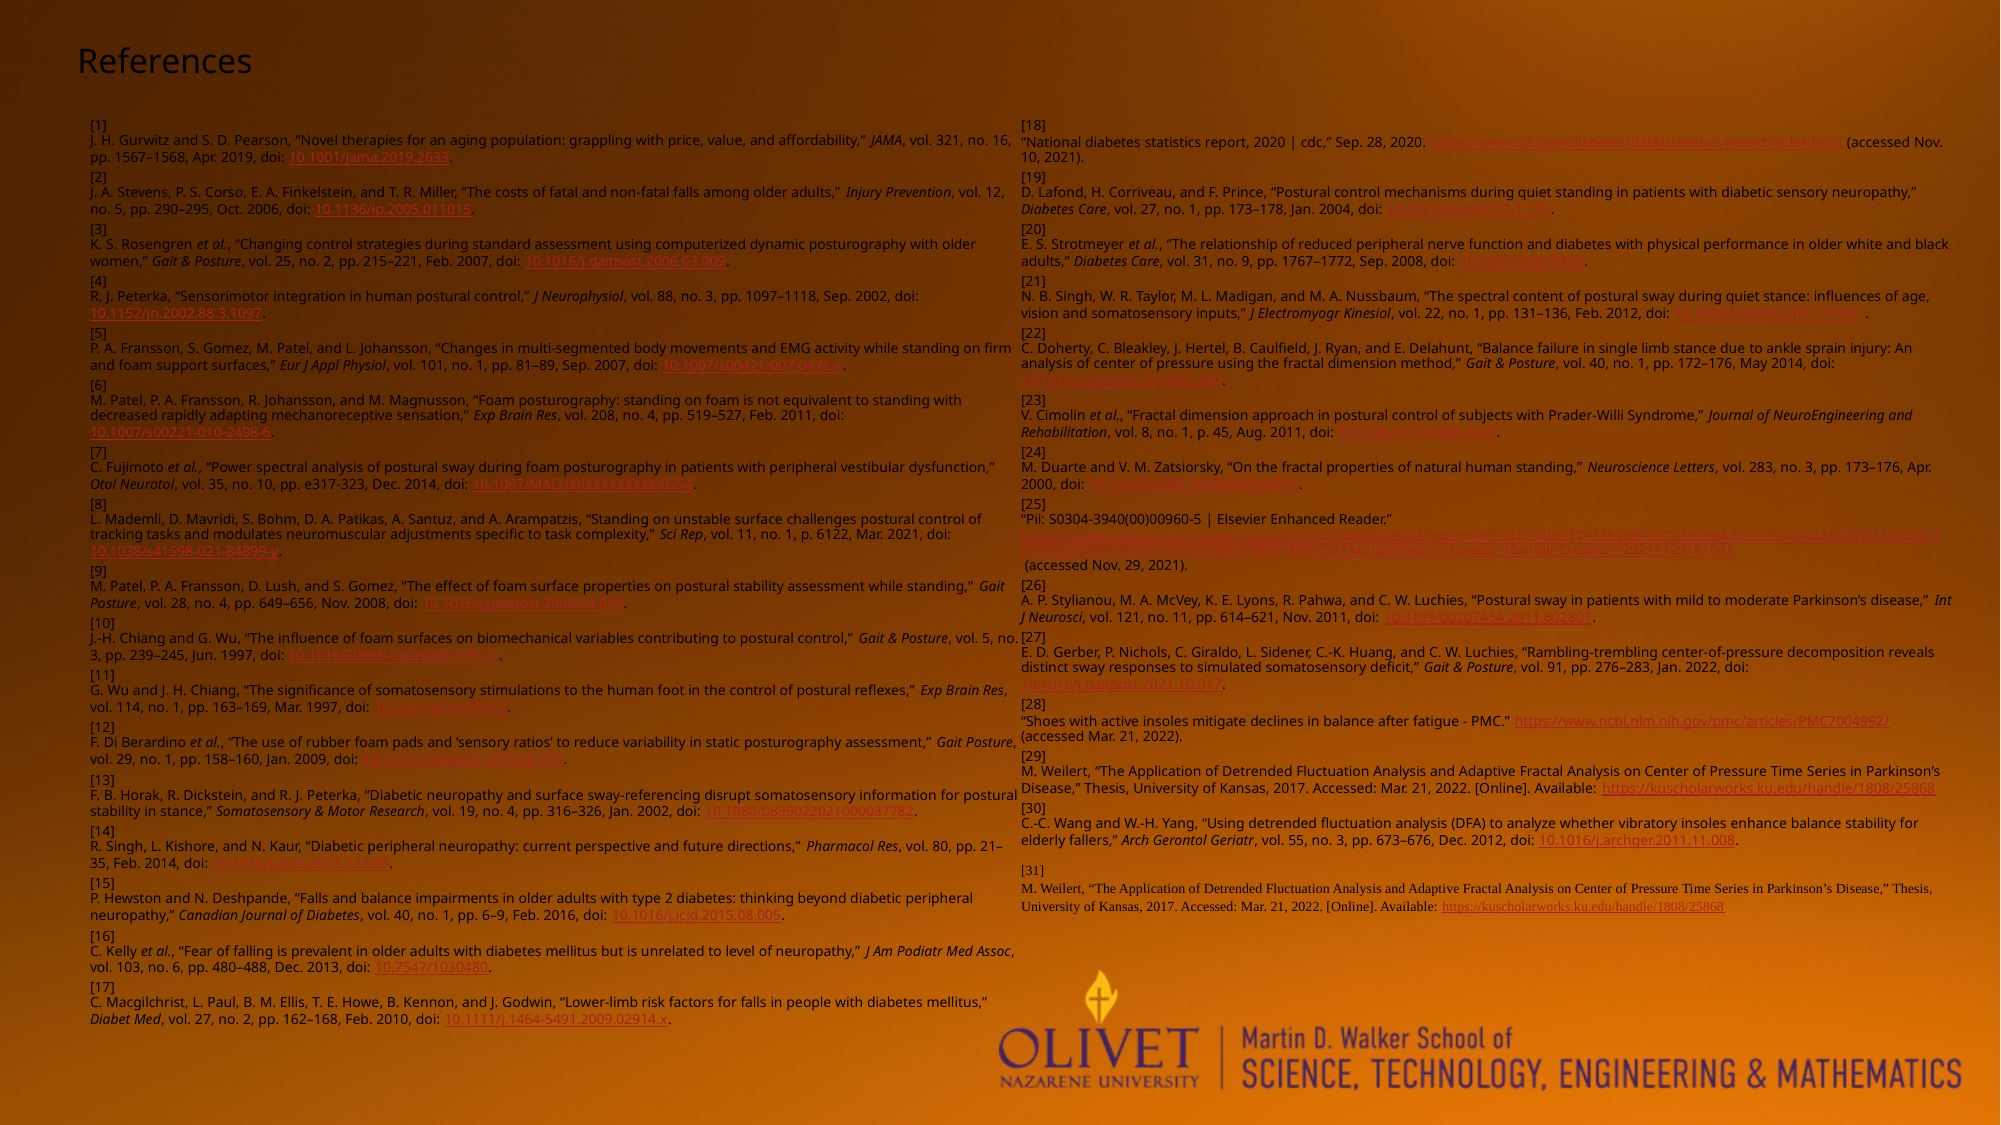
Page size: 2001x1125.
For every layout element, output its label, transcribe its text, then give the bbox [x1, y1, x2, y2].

picture [0, 0, 2001, 1125]
list [1] J. H. Gurwitz and S. D. Pearson, “Novel therapies for an aging population: grappling with price, value, and affordability,” JAMA, vol. 321, no. 16, pp. 1567–1568, Apr. 2019, doi: 10.1001/jama.2019.2633. [2] J. A. Stevens, P. S. Corso, E. A. Finkelstein, and T. R. Miller, “The costs of fatal and non-fatal falls among older adults,” Injury Prevention, vol. 12, no. 5, pp. 290–295, Oct. 2006, doi: 10.1136/ip.2005.011015. [3] K. S. Rosengren et al., “Changing control strategies during standard assessment using computerized dynamic posturography with older women,” Gait & Posture, vol. 25, no. 2, pp. 215–221, Feb. 2007, doi: 10.1016/j.gaitpost.2006.03.009. [4] R. J. Peterka, “Sensorimotor integration in human postural control,” J Neurophysiol, vol. 88, no. 3, pp. 1097–1118, Sep. 2002, doi: 10.1152/jn.2002.88.3.1097. [5] P. A. Fransson, S. Gomez, M. Patel, and L. Johansson, “Changes in multi-segmented body movements and EMG activity while standing on firm and foam support surfaces,” Eur J Appl Physiol, vol. 101, no. 1, pp. 81–89, Sep. 2007, doi: 10.1007/s00421-007-0476-x. [6] M. Patel, P. A. Fransson, R. Johansson, and M. Magnusson, “Foam posturography: standing on foam is not equivalent to standing with decreased rapidly adapting mechanoreceptive sensation,” Exp Brain Res, vol. 208, no. 4, pp. 519–527, Feb. 2011, doi: 10.1007/s00221-010-2498-6. [7] C. Fujimoto et al., “Power spectral analysis of postural sway during foam posturography in patients with peripheral vestibular dysfunction,” Otol Neurotol, vol. 35, no. 10, pp. e317-323, Dec. 2014, doi: 10.1097/MAO.0000000000000554. [8] L. Mademli, D. Mavridi, S. Bohm, D. A. Patikas, A. Santuz, and A. Arampatzis, “Standing on unstable surface challenges postural control of tracking tasks and modulates neuromuscular adjustments specific to task complexity,” Sci Rep, vol. 11, no. 1, p. 6122, Mar. 2021, doi: 10.1038/s41598-021-84899-y. [9] M. Patel, P. A. Fransson, D. Lush, and S. Gomez, “The effect of foam surface properties on postural stability assessment while standing,” Gait Posture, vol. 28, no. 4, pp. 649–656, Nov. 2008, doi: 10.1016/j.gaitpost.2008.04.018. [10] J.-H. Chiang and G. Wu, “The influence of foam surfaces on biomechanical variables contributing to postural control,” Gait & Posture, vol. 5, no. 3, pp. 239–245, Jun. 1997, doi: 10.1016/S0966-6362(96)01091-0. [11] G. Wu and J. H. Chiang, “The significance of somatosensory stimulations to the human foot in the control of postural reflexes,” Exp Brain Res, vol. 114, no. 1, pp. 163–169, Mar. 1997, doi: 10.1007/pl00005616. [12] F. Di Berardino et al., “The use of rubber foam pads and ‘sensory ratios’ to reduce variability in static posturography assessment,” Gait Posture, vol. 29, no. 1, pp. 158–160, Jan. 2009, doi: 10.1016/j.gaitpost.2008.08.006. [13] F. B. Horak, R. Dickstein, and R. J. Peterka, “Diabetic neuropathy and surface sway-referencing disrupt somatosensory information for postural stability in stance,” Somatosensory & Motor Research, vol. 19, no. 4, pp. 316–326, Jan. 2002, doi: 10.1080/0899022021000037782. [14] R. Singh, L. Kishore, and N. Kaur, “Diabetic peripheral neuropathy: current perspective and future directions,” Pharmacol Res, vol. 80, pp. 21–35, Feb. 2014, doi: 10.1016/j.phrs.2013.12.005. [15] P. Hewston and N. Deshpande, “Falls and balance impairments in older adults with type 2 diabetes: thinking beyond diabetic peripheral neuropathy,” Canadian Journal of Diabetes, vol. 40, no. 1, pp. 6–9, Feb. 2016, doi: 10.1016/j.jcjd.2015.08.005. [16] C. Kelly et al., “Fear of falling is prevalent in older adults with diabetes mellitus but is unrelated to level of neuropathy,” J Am Podiatr Med Assoc, vol. 103, no. 6, pp. 480–488, Dec. 2013, doi: 10.7547/1030480. [17] C. Macgilchrist, L. Paul, B. M. Ellis, T. E. Howe, B. Kennon, and J. Godwin, “Lower-limb risk factors for falls in people with diabetes mellitus,” Diabet Med, vol. 27, no. 2, pp. 162–168, Feb. 2010, doi: 10.1111/j.1464-5491.2009.02914.x. [18] “National diabetes statistics report, 2020 | cdc,” Sep. 28, 2020. https://www.cdc.gov/diabetes/data/statistics-report/index.html (accessed Nov. 10, 2021). [19] D. Lafond, H. Corriveau, and F. Prince, “Postural control mechanisms during quiet standing in patients with diabetic sensory neuropathy,” Diabetes Care, vol. 27, no. 1, pp. 173–178, Jan. 2004, doi: 10.2337/diacare.27.1.173. [20] E. S. Strotmeyer et al., “The relationship of reduced peripheral nerve function and diabetes with physical performance in older white and black adults,” Diabetes Care, vol. 31, no. 9, pp. 1767–1772, Sep. 2008, doi: 10.2337/dc08-0433. [21] N. B. Singh, W. R. Taylor, M. L. Madigan, and M. A. Nussbaum, “The spectral content of postural sway during quiet stance: influences of age, vision and somatosensory inputs,” J Electromyogr Kinesiol, vol. 22, no. 1, pp. 131–136, Feb. 2012, doi: 10.1016/j.jelekin.2011.10.007. [22] C. Doherty, C. Bleakley, J. Hertel, B. Caulfield, J. Ryan, and E. Delahunt, “Balance failure in single limb stance due to ankle sprain injury: An analysis of center of pressure using the fractal dimension method,” Gait & Posture, vol. 40, no. 1, pp. 172–176, May 2014, doi: 10.1016/j.gaitpost.2014.03.180. [23] V. Cimolin et al., “Fractal dimension approach in postural control of subjects with Prader-Willi Syndrome,” Journal of NeuroEngineering and Rehabilitation, vol. 8, no. 1, p. 45, Aug. 2011, doi: 10.1186/1743-0003-8-45. [24] M. Duarte and V. M. Zatsiorsky, “On the fractal properties of natural human standing,” Neuroscience Letters, vol. 283, no. 3, pp. 173–176, Apr. 2000, doi: 10.1016/S0304-3940(00)00960-5. [25] “Pii: S0304-3940(00)00960-5 | Elsevier Enhanced Reader.” https://reader.elsevier.com/reader/sd/pii/S0304394000009605?token=9F5307C64DD17933520EF36C33686BA4C6EC63AFAAA5C87D1AA340D1D1FE742EB93234ED5747649A8E3E48B51B05C527&originRegion=us-east-1&originCreation=20211129161941 (accessed Nov. 29, 2021). [26] A. P. Stylianou, M. A. McVey, K. E. Lyons, R. Pahwa, and C. W. Luchies, “Postural sway in patients with mild to moderate Parkinson’s disease,” Int J Neurosci, vol. 121, no. 11, pp. 614–621, Nov. 2011, doi: 10.3109/00207454.2011.602807. [27] E. D. Gerber, P. Nichols, C. Giraldo, L. Sidener, C.-K. Huang, and C. W. Luchies, “Rambling-trembling center-of-pressure decomposition reveals distinct sway responses to simulated somatosensory deficit,” Gait & Posture, vol. 91, pp. 276–283, Jan. 2022, doi: 10.1016/j.gaitpost.2021.10.017. [28] “Shoes with active insoles mitigate declines in balance after fatigue - PMC.” https://www.ncbi.nlm.nih.gov/pmc/articles/PMC7004992/ (accessed Mar. 21, 2022). [29] M. Weilert, “The Application of Detrended Fluctuation Analysis and Adaptive Fractal Analysis on Center of Pressure Time Series in Parkinson’s Disease,” Thesis, University of Kansas, 2017. Accessed: Mar. 21, 2022. [Online]. Available: https://kuscholarworks.ku.edu/handle/1808/25868 [30] C.-C. Wang and W.-H. Yang, “Using detrended fluctuation analysis (DFA) to analyze whether vibratory insoles enhance balance stability for elderly fallers,” Arch Gerontol Geriatr, vol. 55, no. 3, pp. 673–676, Dec. 2012, doi: 10.1016/j.archger.2011.11.008. [31] M. Weilert, “The Application of Detrended Fluctuation Analysis and Adaptive Fractal Analysis on Center of Pressure Time Series in Parkinson’s Disease,” Thesis, University of Kansas, 2017. Accessed: Mar. 21, 2022. [Online]. Available: https://kuscholarworks.ku.edu/handle/1808/25868 [75, 111, 1968, 1038]
title References [62, 36, 1039, 89]
